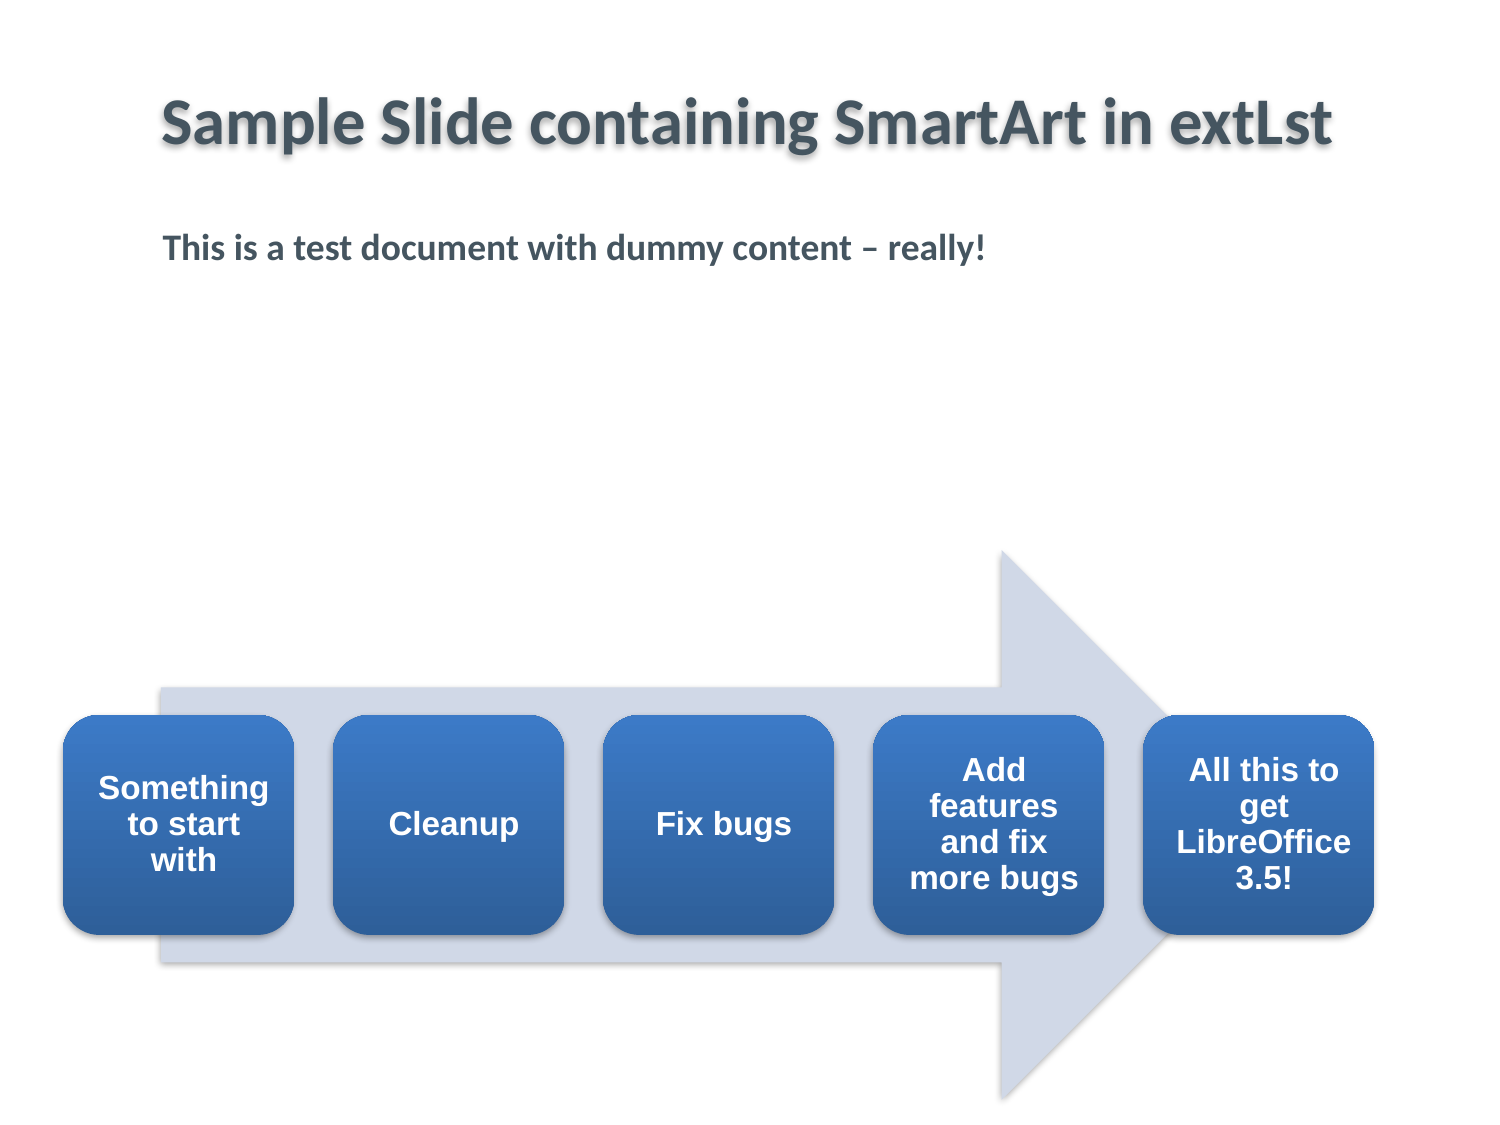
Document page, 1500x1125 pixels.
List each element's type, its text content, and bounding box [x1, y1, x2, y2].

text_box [62, 549, 1375, 1100]
text_box This is a test document with dummy content – really! [162, 224, 1327, 548]
text_box Sample Slide containing SmartArt in extLst [161, 41, 1383, 204]
